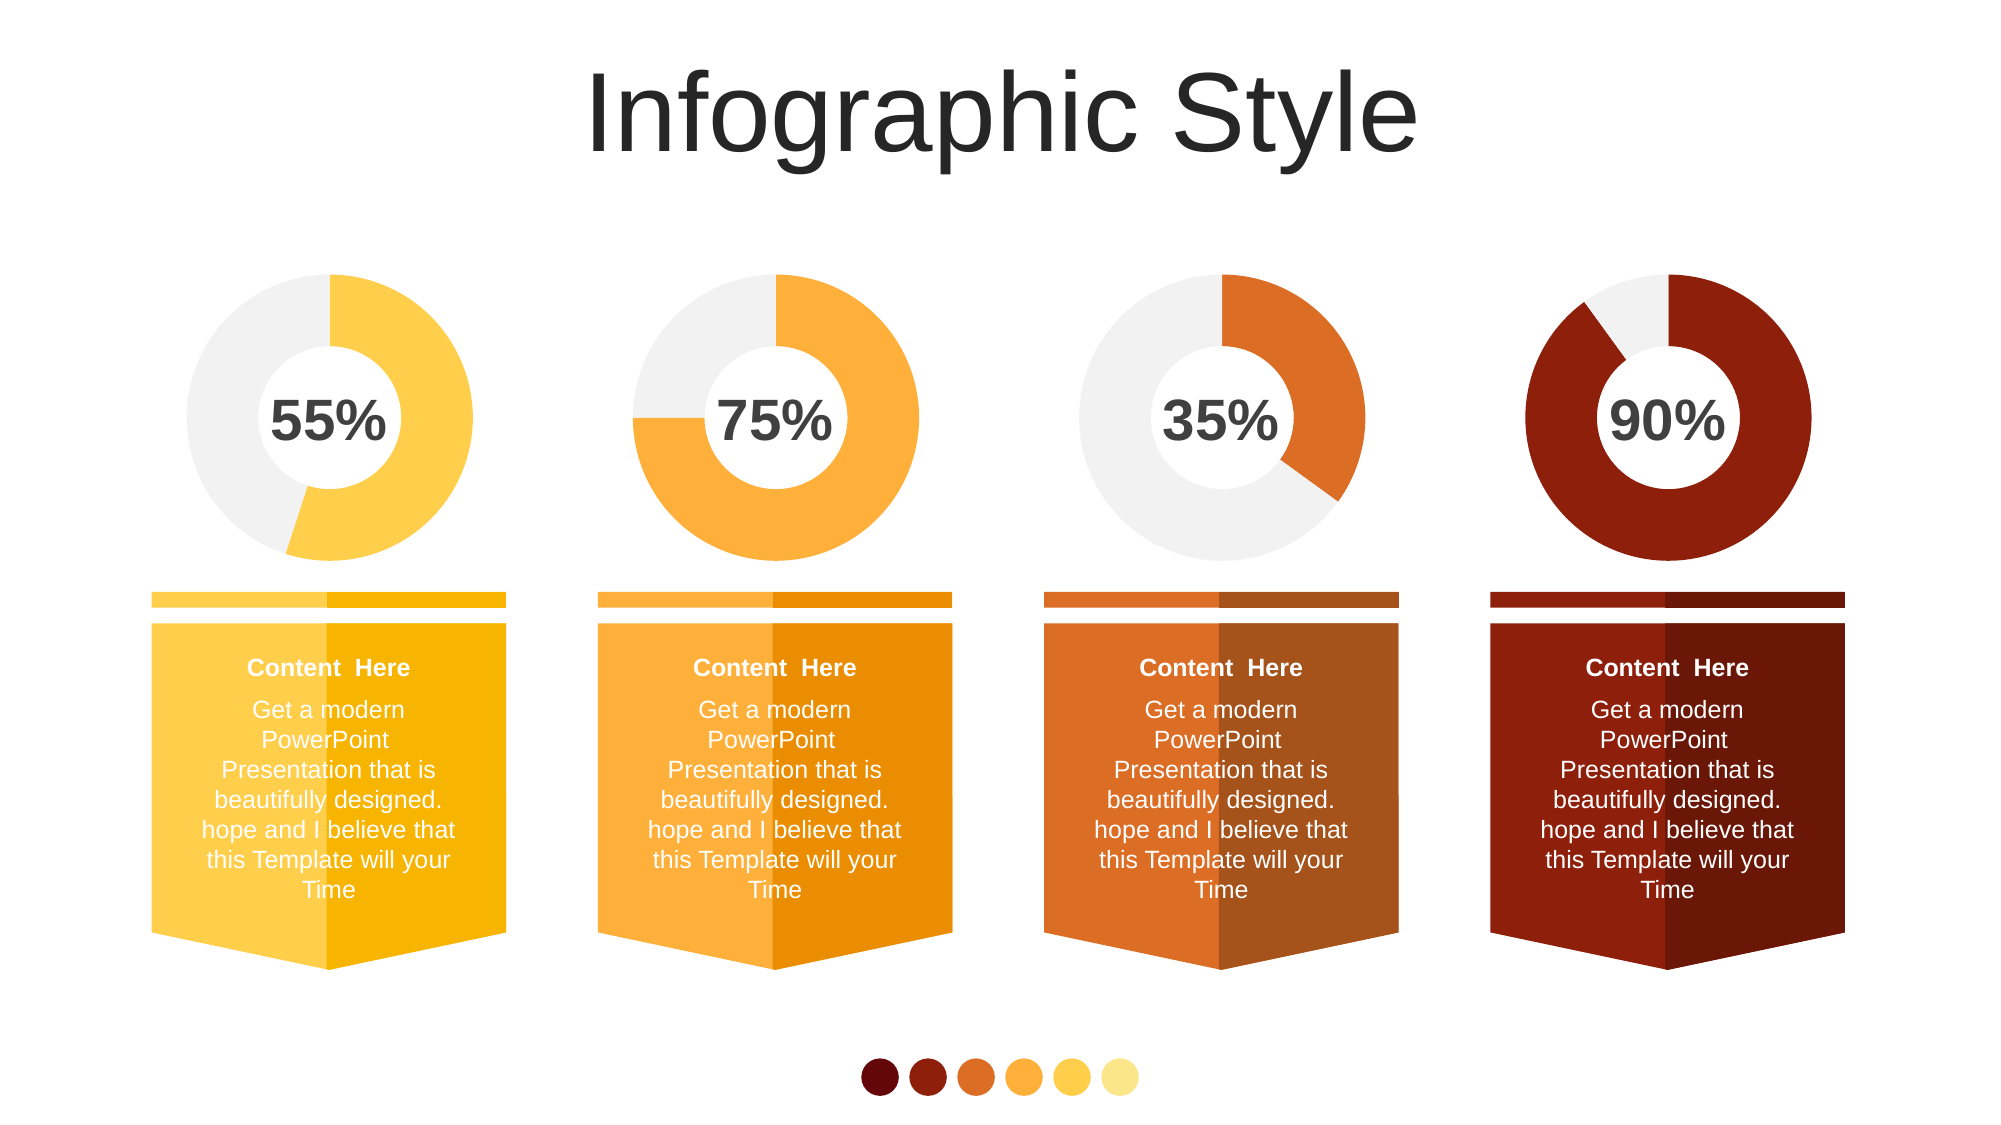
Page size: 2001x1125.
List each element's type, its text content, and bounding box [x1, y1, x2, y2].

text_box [1075, 644, 1368, 914]
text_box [182, 644, 475, 914]
list Infographic Style [53, 55, 1952, 175]
chart [169, 247, 489, 587]
chart [1508, 247, 1828, 587]
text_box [1490, 591, 1665, 970]
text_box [1665, 591, 1845, 970]
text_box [1521, 644, 1814, 914]
chart [1061, 247, 1381, 587]
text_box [1218, 591, 1399, 970]
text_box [629, 644, 922, 914]
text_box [772, 591, 953, 970]
chart [615, 247, 935, 587]
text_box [1044, 591, 1218, 970]
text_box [326, 591, 507, 970]
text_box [151, 591, 326, 970]
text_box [597, 591, 772, 970]
